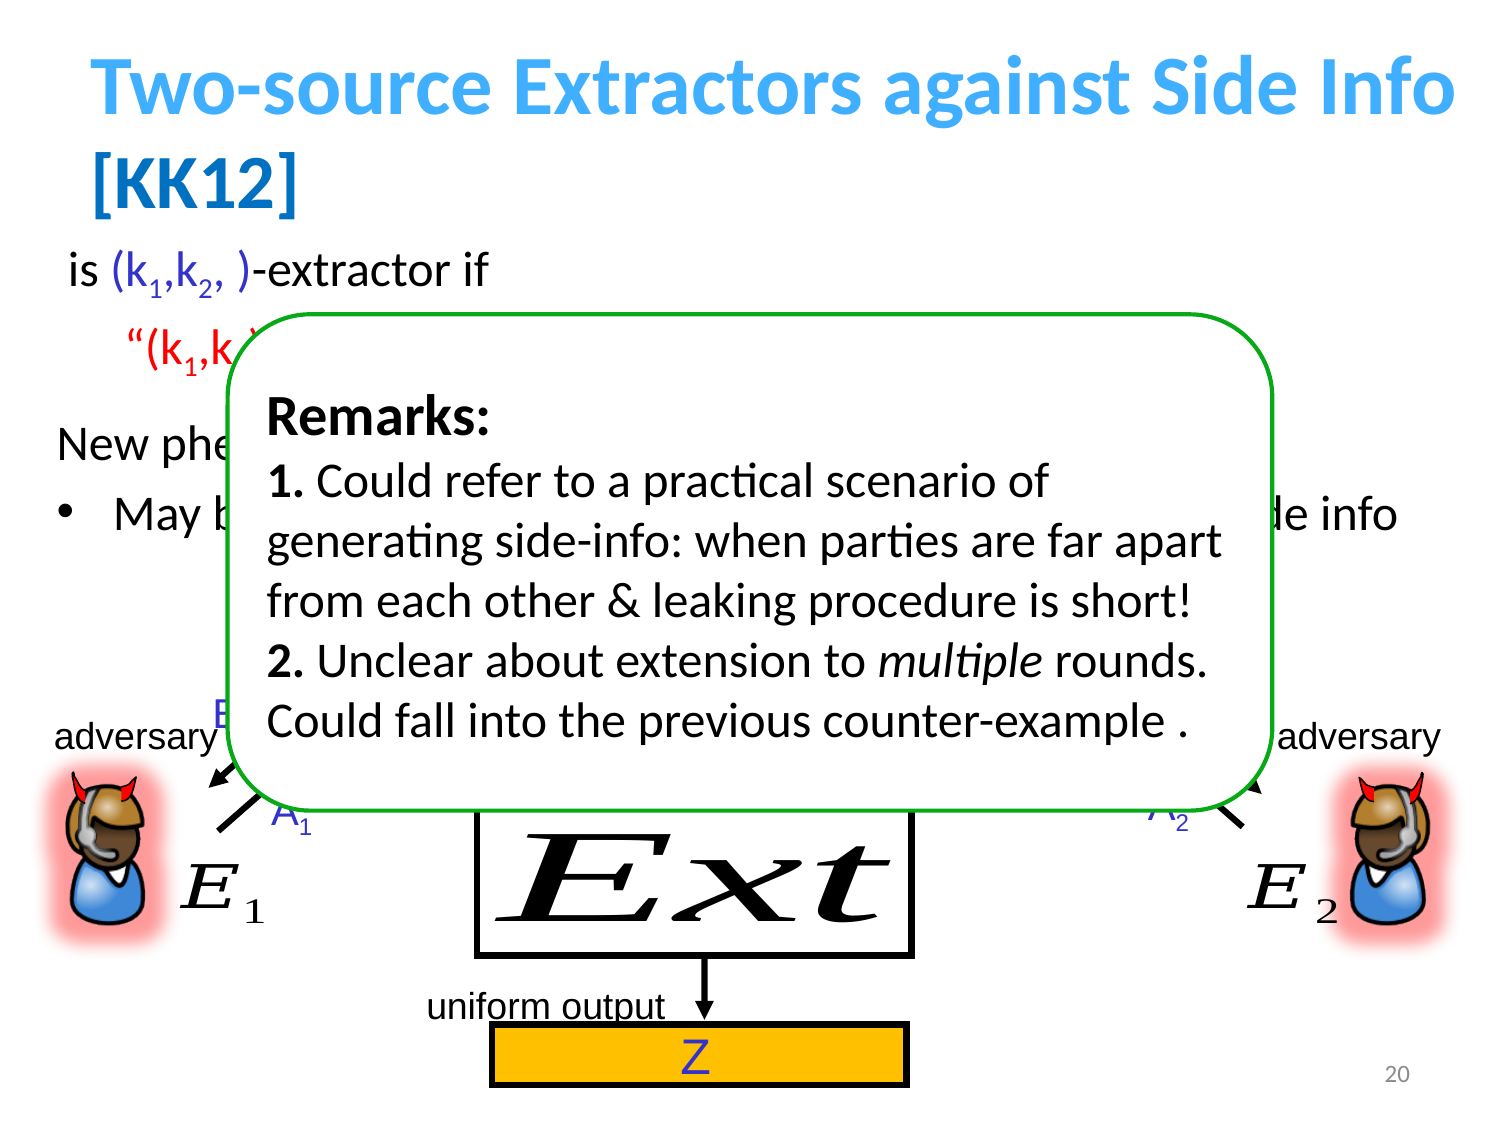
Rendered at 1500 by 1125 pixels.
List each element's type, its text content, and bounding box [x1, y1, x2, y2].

text_box Remarks: 1. Could refer to a practical scenario of generating side-info: when parties are far apart from each other & leaking procedure is short! 2. Unclear about extension to multiple rounds. Could fall into the previous counter-example . [225, 312, 1275, 742]
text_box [1176, 685, 1275, 795]
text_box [1243, 704, 1460, 932]
slide_number 20 [1074, 1042, 1425, 1103]
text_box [294, 555, 1150, 1094]
title Two-source Extractors against Side Info [KK12] [75, 18, 1475, 236]
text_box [217, 747, 330, 842]
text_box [196, 679, 294, 789]
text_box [1131, 743, 1243, 838]
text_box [35, 704, 270, 932]
